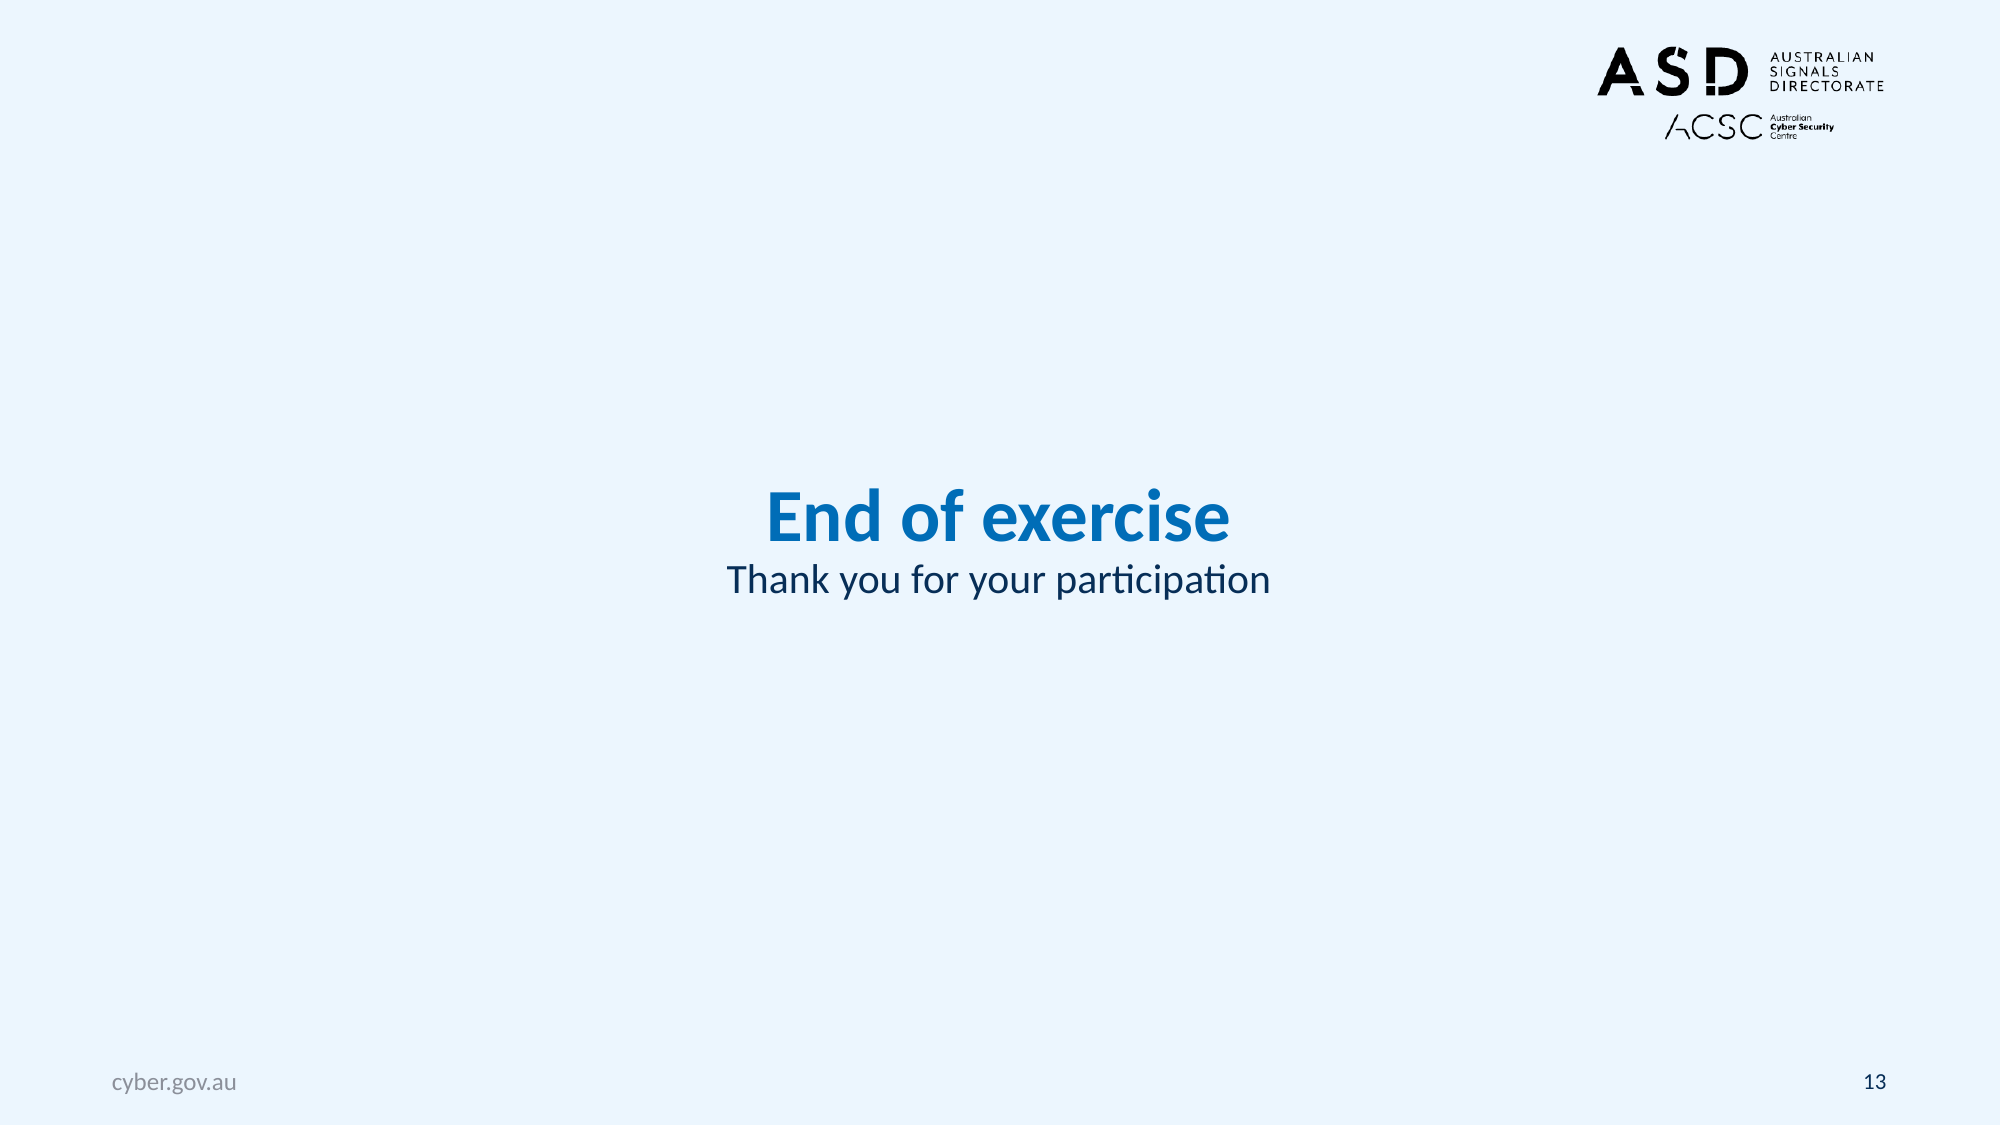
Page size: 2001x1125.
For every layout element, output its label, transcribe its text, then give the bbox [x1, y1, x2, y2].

slide_number 13 [1799, 1050, 1902, 1111]
title End of exercise Thank you for your participation [96, 207, 1902, 873]
picture [1566, 0, 1919, 178]
footer cyber.gov.au [96, 1050, 265, 1111]
